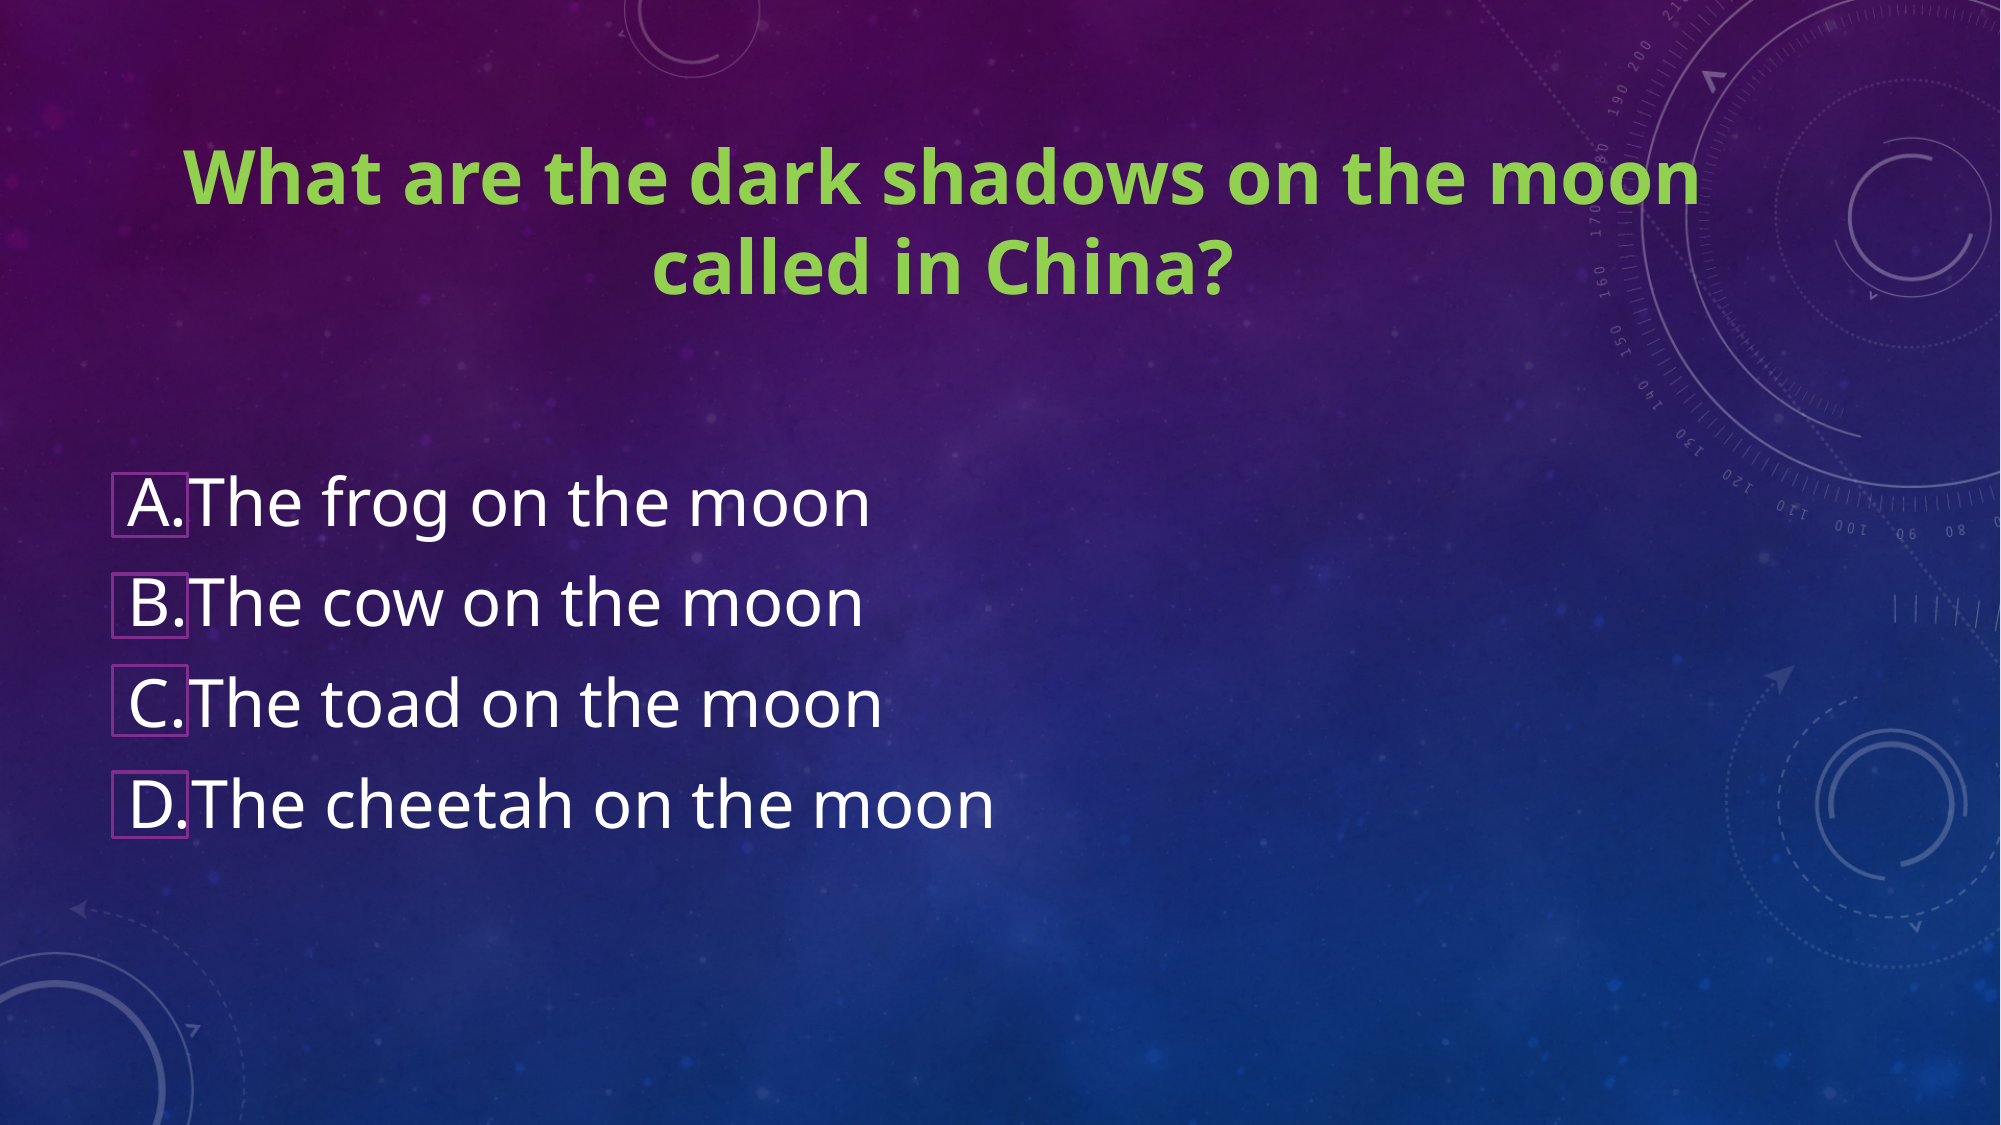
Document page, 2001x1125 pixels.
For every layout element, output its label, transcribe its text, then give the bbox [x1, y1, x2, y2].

text_box [111, 770, 189, 839]
title What are the dark shadows on the moon called in China? [112, 99, 1775, 339]
text_box [111, 472, 189, 538]
text_box [111, 572, 189, 639]
picture [0, 0, 2001, 1125]
list The frog on the moon The cow on the moon The toad on the moon The cheetah on the moon [112, 351, 1775, 950]
text_box [111, 664, 189, 737]
